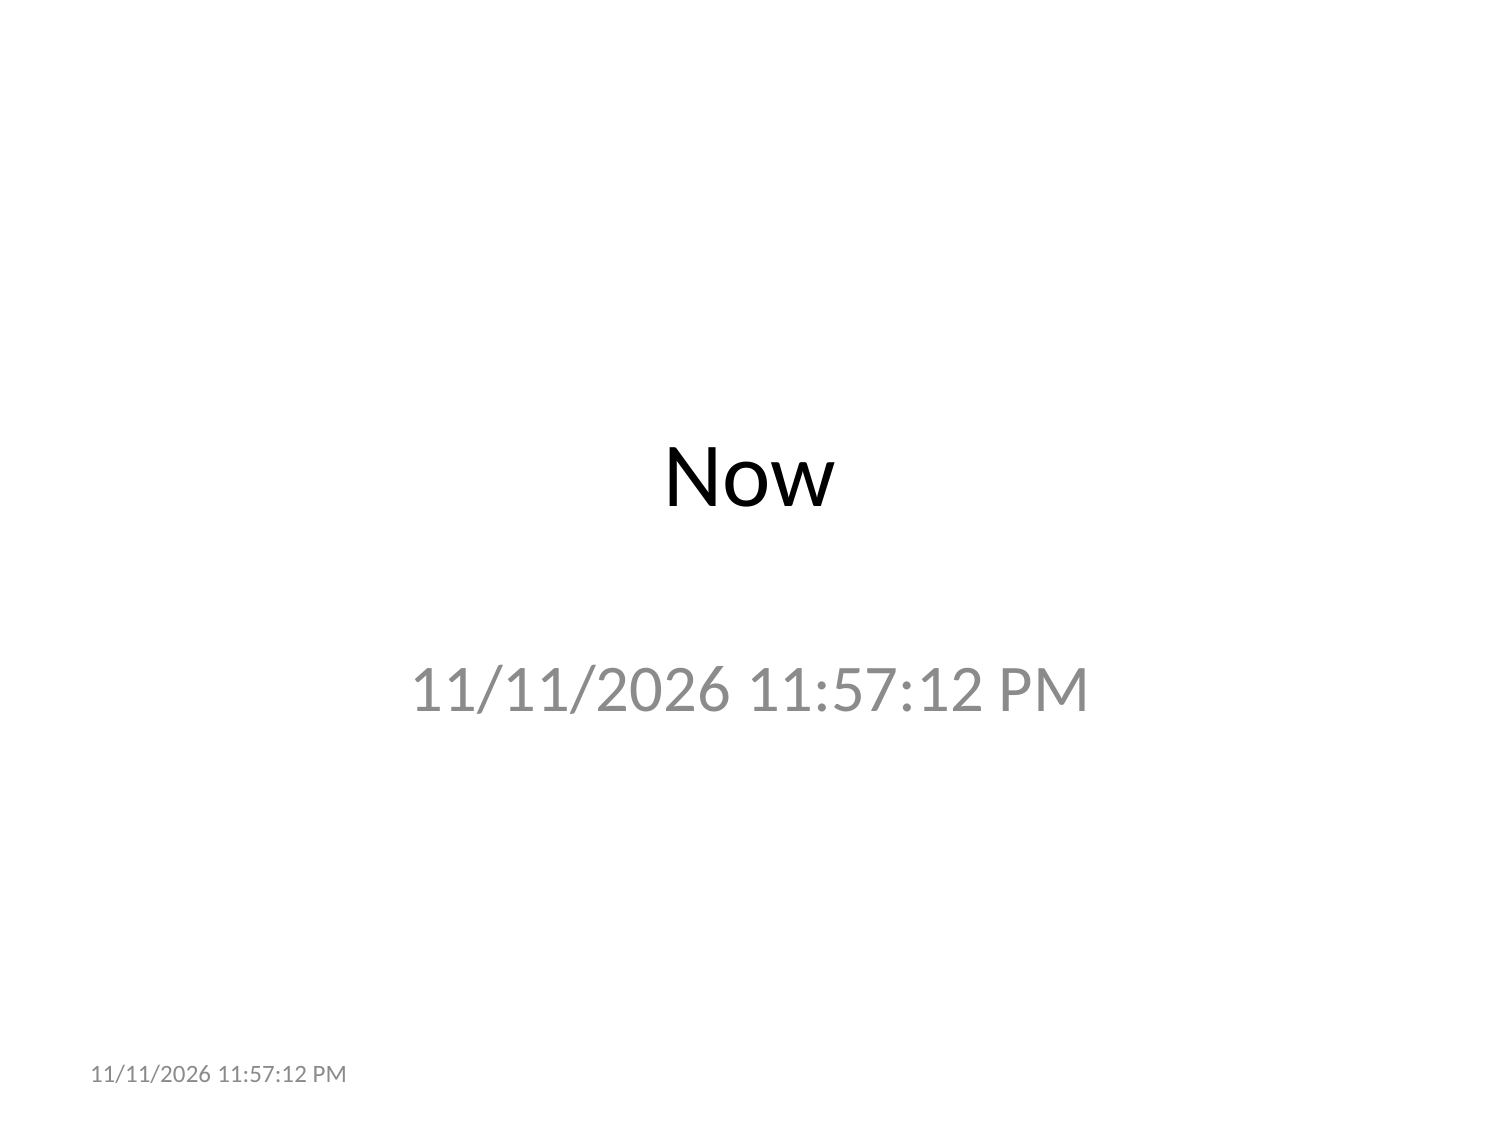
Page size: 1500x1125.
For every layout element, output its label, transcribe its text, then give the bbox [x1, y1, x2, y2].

title Now [112, 349, 1388, 591]
subtitle 2011-12-19 10:20:04 AM [225, 637, 1275, 925]
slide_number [75, 1042, 425, 1103]
